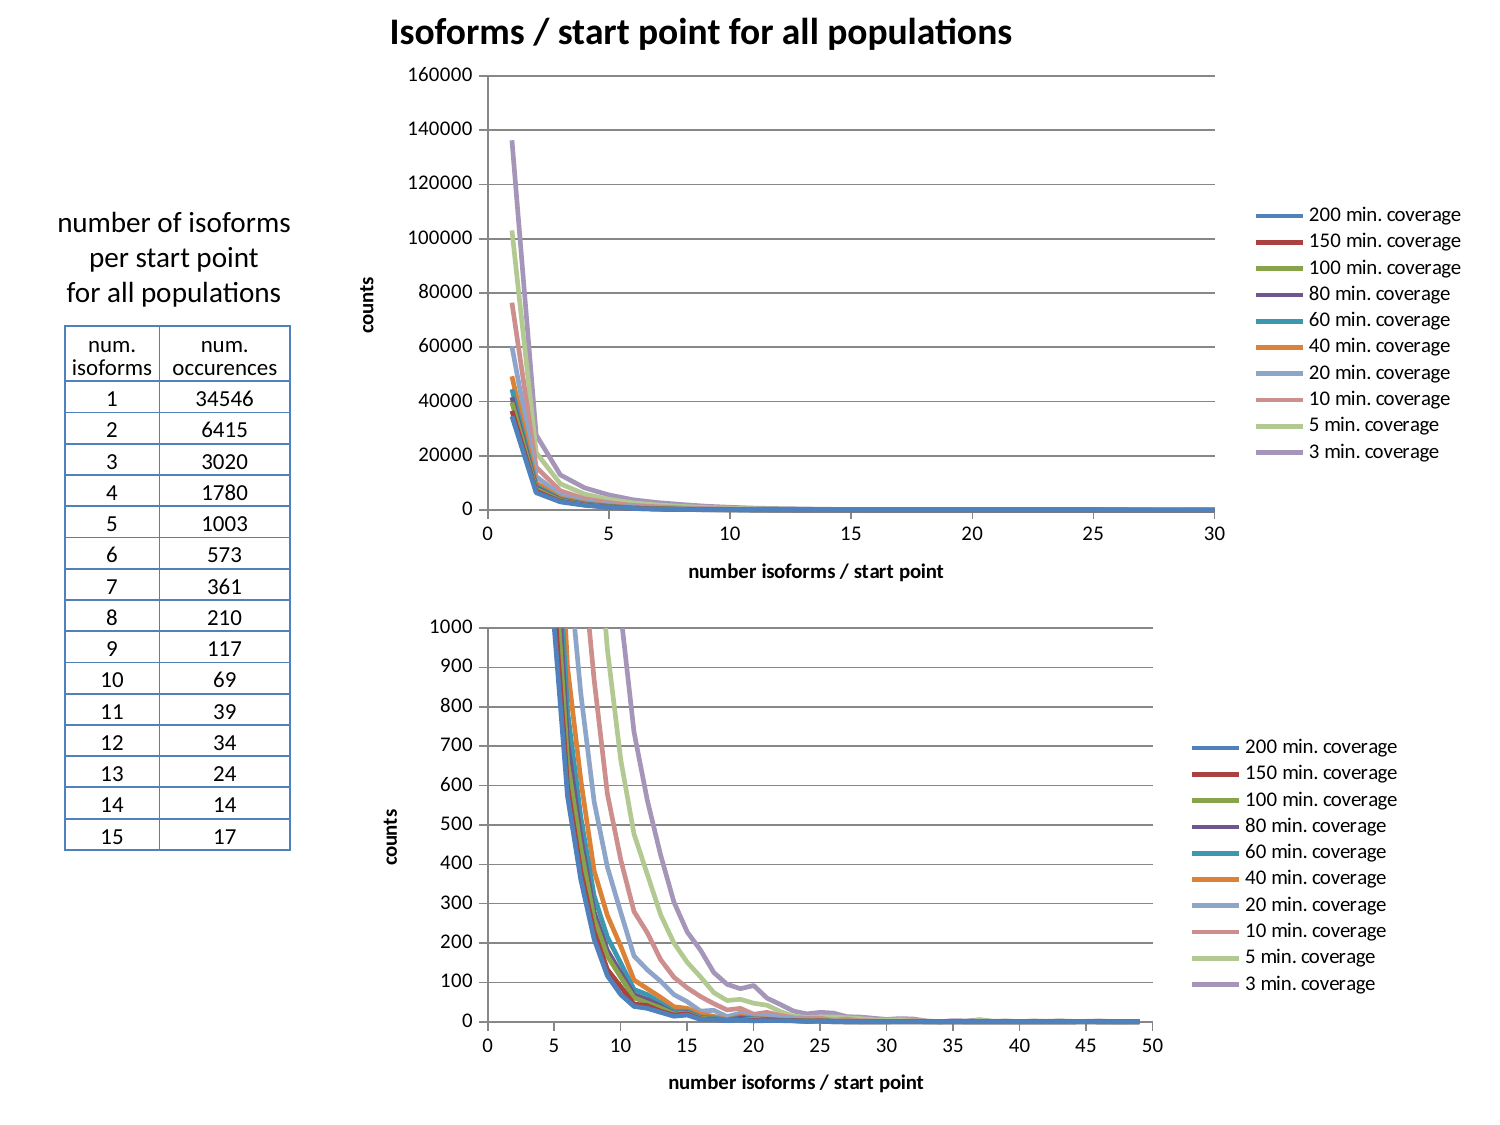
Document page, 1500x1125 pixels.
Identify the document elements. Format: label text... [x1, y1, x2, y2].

table_cell 5 [66, 507, 159, 537]
table_cell 117 [160, 632, 289, 662]
table_header num. occurences [160, 327, 289, 380]
table_cell 210 [160, 601, 289, 630]
table_cell 1780 [160, 476, 289, 505]
table_cell 2 [66, 413, 159, 443]
table_cell 7 [66, 570, 159, 599]
chart [324, 54, 1480, 1125]
table_cell 34546 [160, 382, 289, 412]
text_box number of isoforms per start point for all populations [42, 196, 306, 316]
table_cell 69 [160, 663, 289, 693]
text_box Isoforms / start point for all populations [374, 0, 1028, 52]
table_cell 361 [160, 570, 289, 599]
table_cell 573 [160, 538, 289, 568]
table_cell 6 [66, 538, 159, 568]
table_cell 12 [66, 726, 159, 755]
table_cell 1 [66, 382, 159, 412]
table_cell 15 [66, 820, 159, 849]
table_cell 3020 [160, 445, 289, 474]
table_cell 14 [66, 788, 159, 818]
table_cell 4 [66, 476, 159, 505]
table_cell 14 [160, 788, 289, 818]
table_header num. isoforms [66, 327, 159, 380]
table_cell 10 [66, 663, 159, 693]
table_cell 9 [66, 632, 159, 662]
table_cell 11 [66, 695, 159, 724]
table_cell 13 [66, 757, 159, 786]
table_cell 1003 [160, 507, 289, 537]
table_cell 6415 [160, 413, 289, 443]
table_cell 39 [160, 695, 289, 724]
table_cell 8 [66, 601, 159, 630]
table_cell 34 [160, 726, 289, 755]
table_cell 17 [160, 820, 289, 849]
table_cell 24 [160, 757, 289, 786]
table_cell 3 [66, 445, 159, 474]
